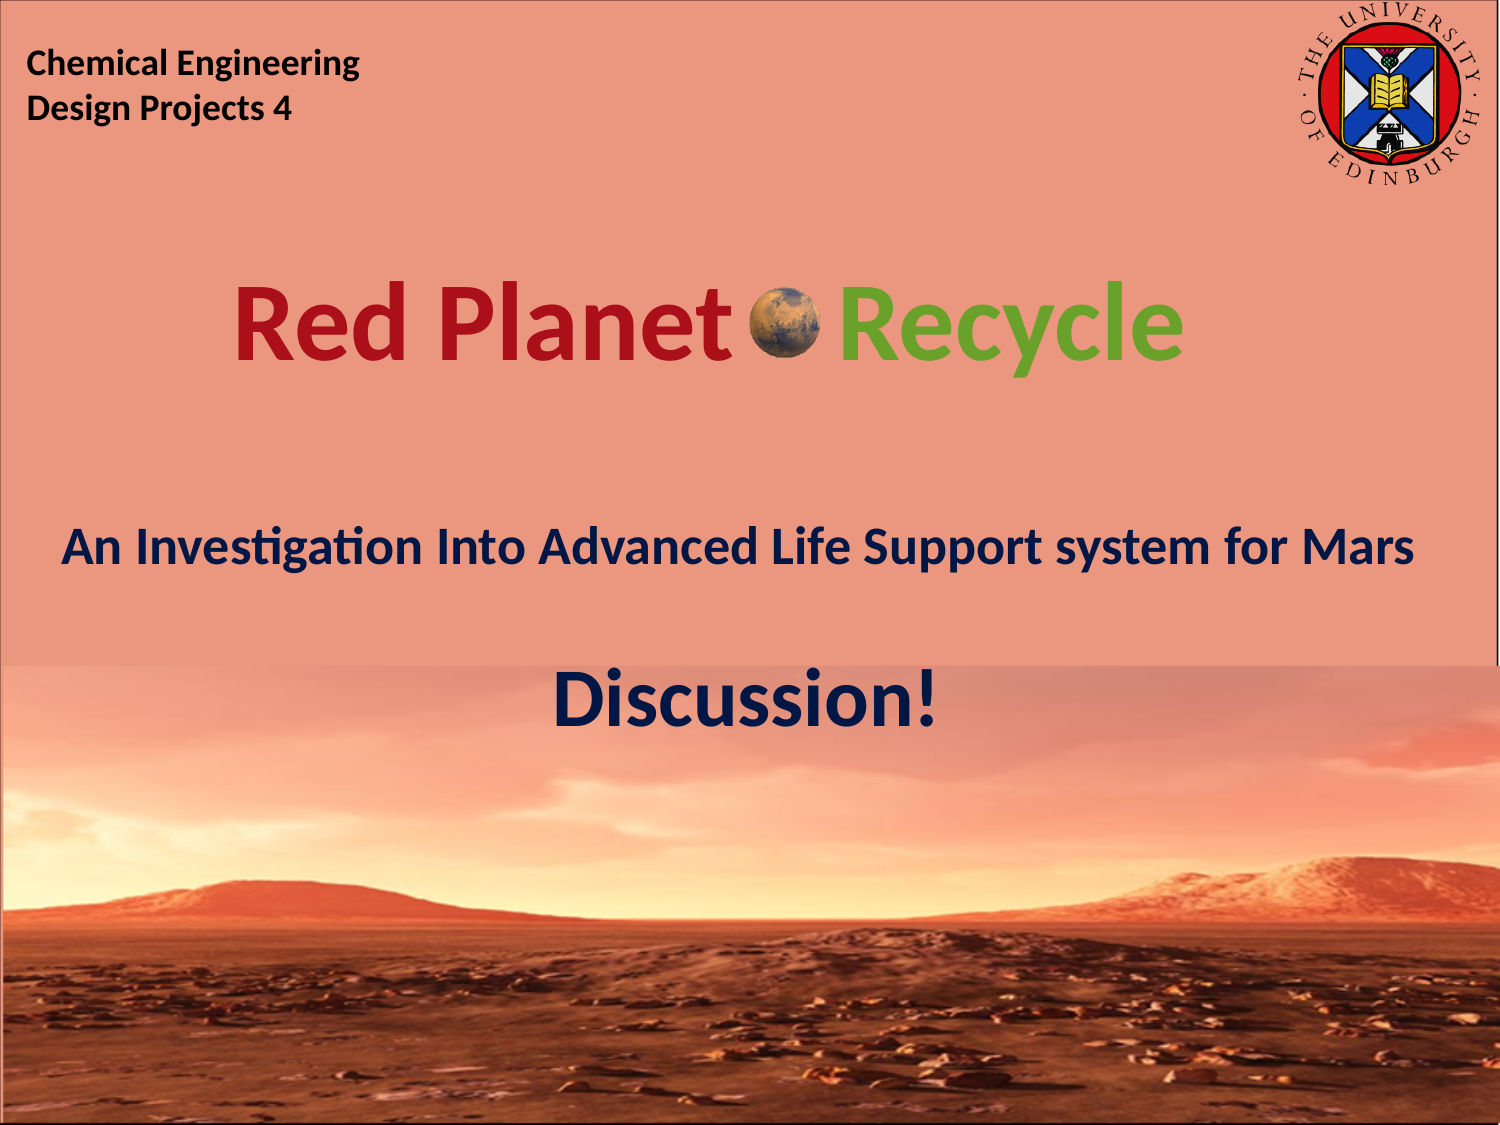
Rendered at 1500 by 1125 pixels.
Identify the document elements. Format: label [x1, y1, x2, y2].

picture [1298, 2, 1480, 185]
list [0, 0, 1500, 1125]
text_box [226, 241, 1459, 445]
